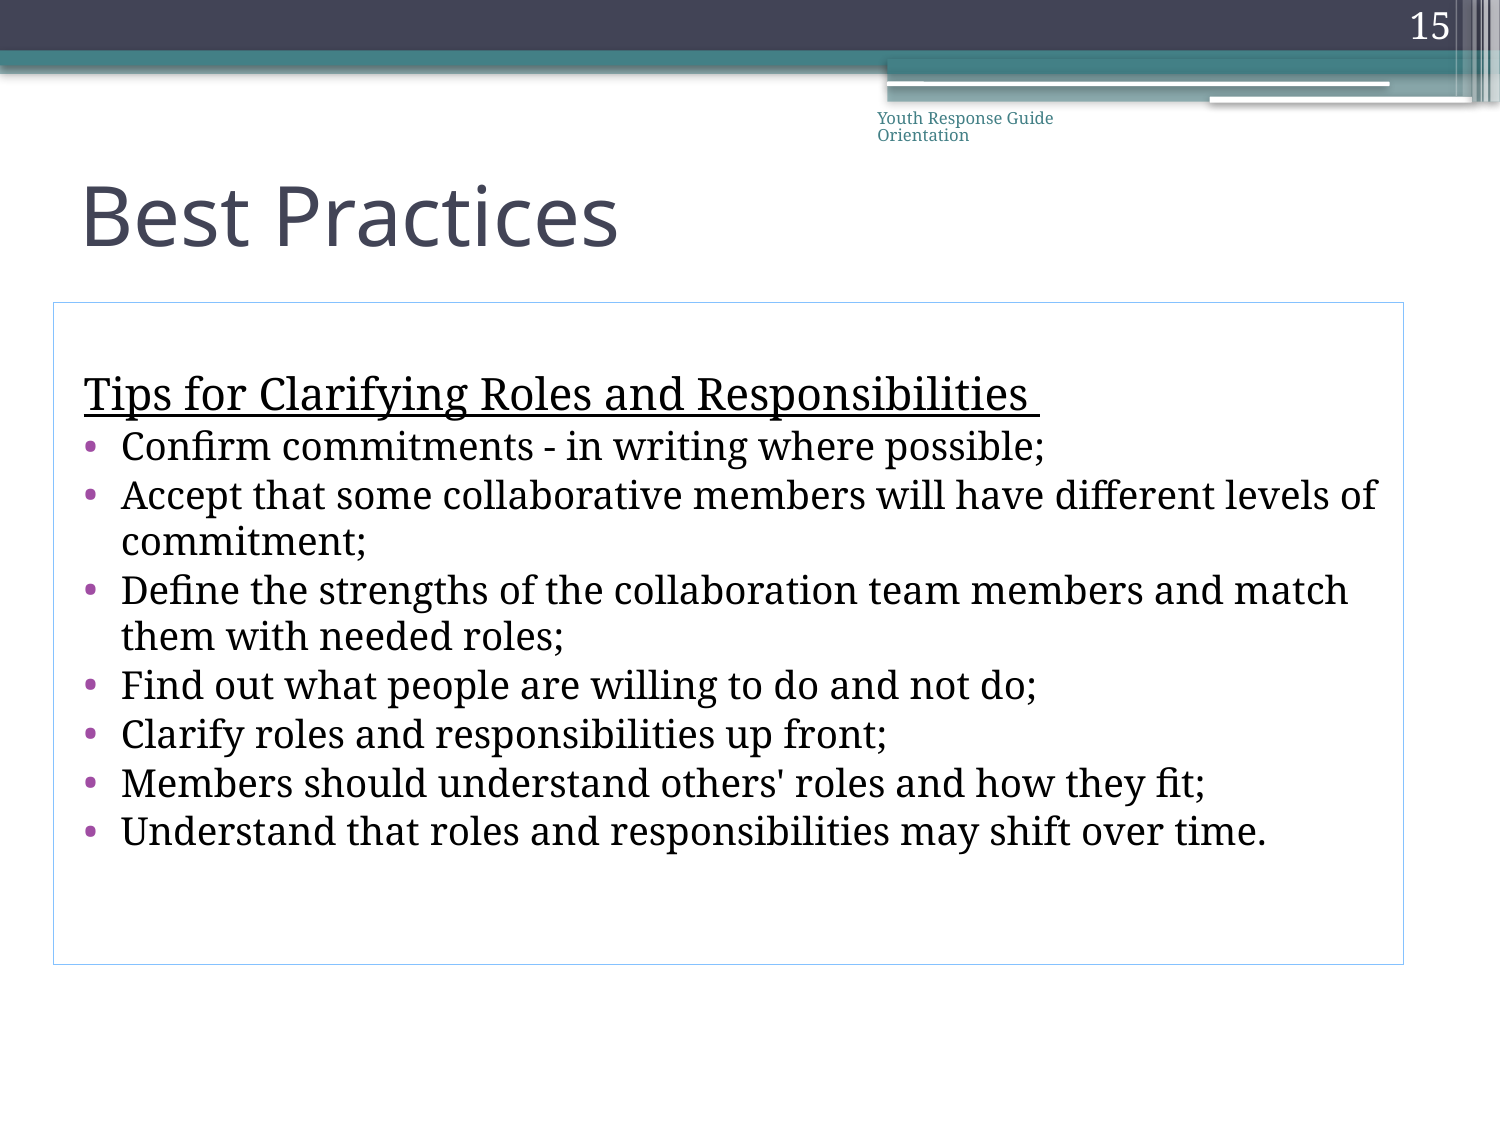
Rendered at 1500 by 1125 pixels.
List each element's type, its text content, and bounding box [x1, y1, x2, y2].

list Tips for Clarifying Roles and Responsibilities Confirm commitments - in writing where possible; Accept that some collaborative members will have different levels of commitment; Define the strengths of the collaboration team members and match them with needed roles; Find out what people are willing to do and not do; Clarify roles and responsibilities up front; Members should understand others' roles and how they fit; Understand that roles and responsibilities may shift over time. [53, 302, 1404, 965]
title Best Practices [64, 125, 1415, 301]
slide_number 15 [1341, 0, 1466, 61]
footer Youth Response Guide Orientation [862, 100, 1080, 176]
